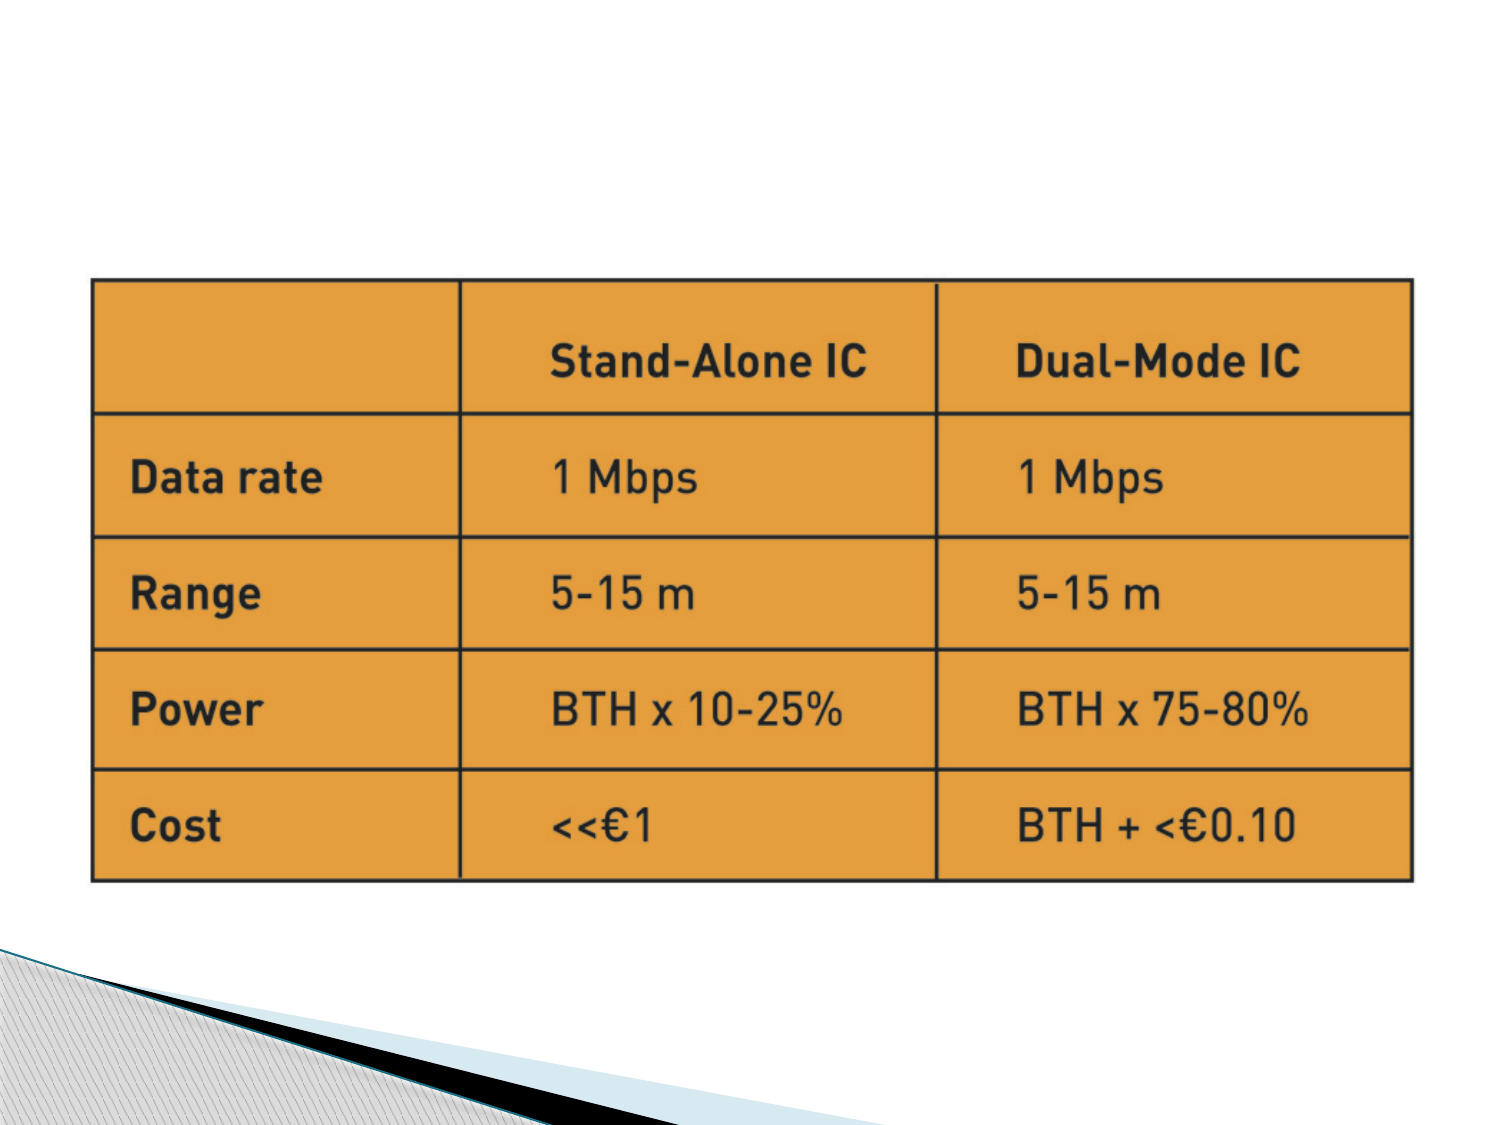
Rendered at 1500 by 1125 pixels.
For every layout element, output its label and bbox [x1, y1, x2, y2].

list [74, 262, 1426, 888]
